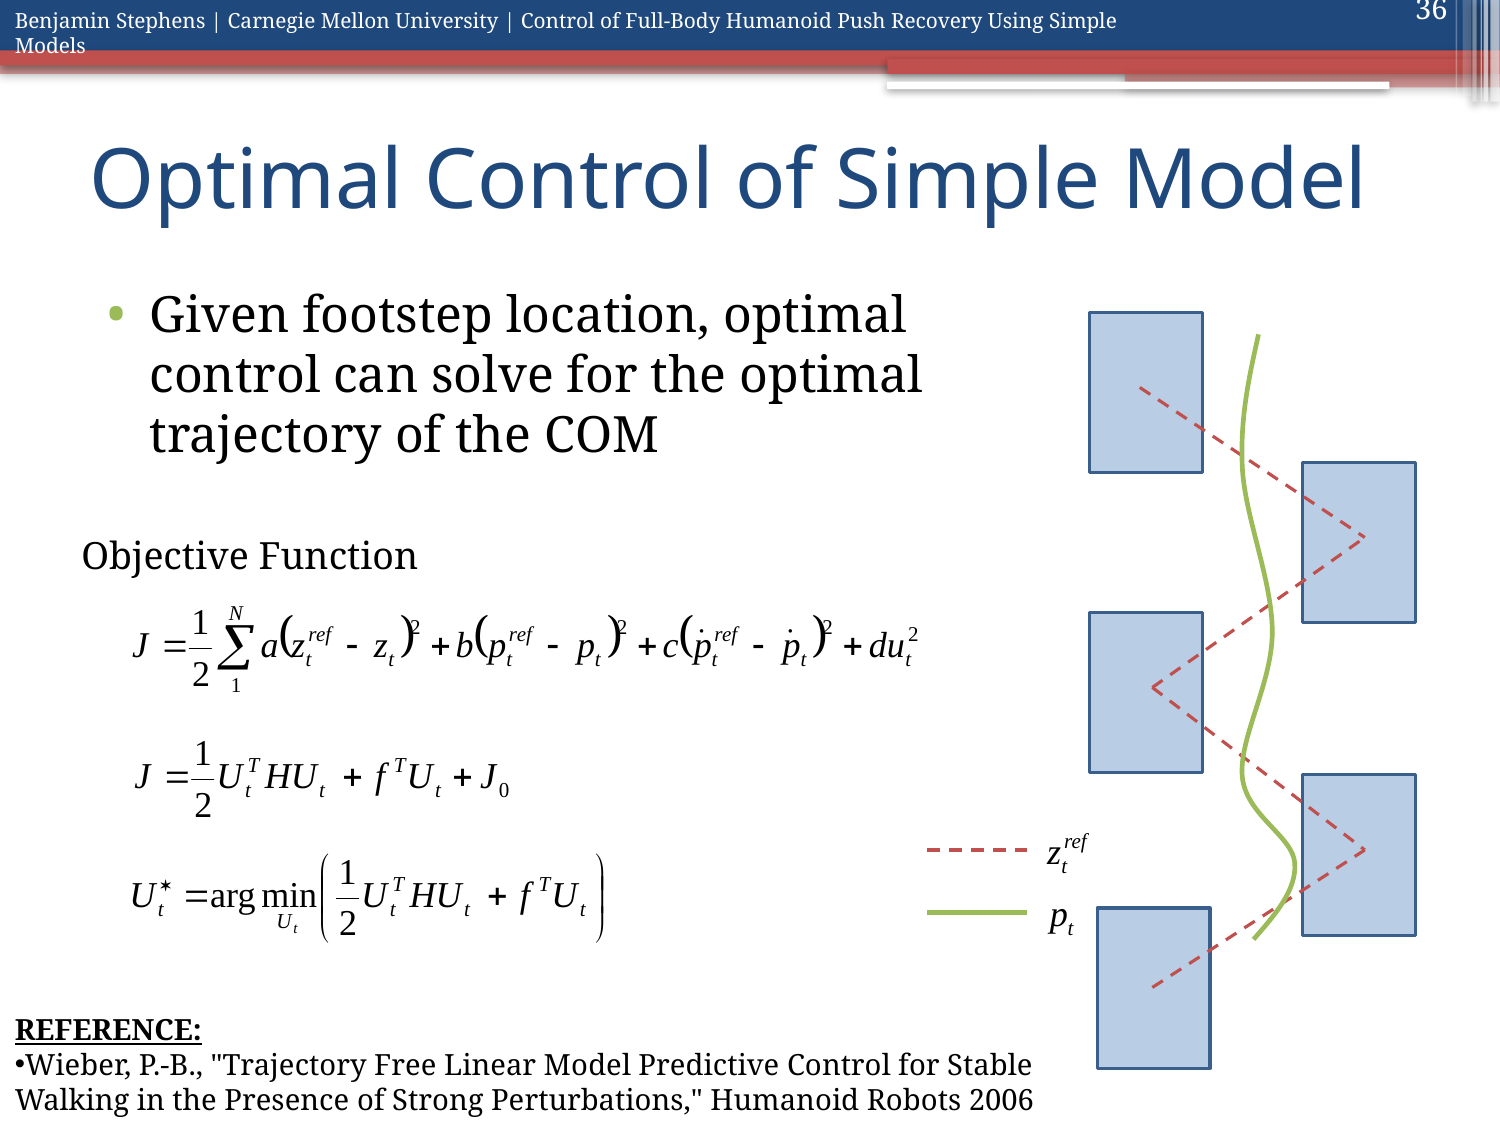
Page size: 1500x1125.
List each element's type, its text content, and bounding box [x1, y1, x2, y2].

text_box [1247, 334, 1260, 384]
text_box [1088, 311, 1204, 474]
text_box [1139, 387, 1365, 538]
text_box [1152, 861, 1365, 988]
title Optimal Control of Simple Model [75, 87, 1425, 263]
slide_number 36 [1374, 0, 1463, 38]
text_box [1039, 824, 1101, 883]
text_box [1088, 611, 1145, 774]
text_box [1152, 698, 1365, 851]
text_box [127, 846, 614, 951]
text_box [126, 730, 518, 826]
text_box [1152, 548, 1365, 688]
text_box [1372, 773, 1417, 937]
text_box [124, 596, 927, 701]
text_box [1096, 906, 1212, 1070]
text_box REFERENCE: Wieber, P.-B., "Trajectory Free Linear Model Predictive Control for Stable Walking in the Presence of Strong Perturbations," Humanoid Robots 2006 [0, 1003, 1088, 1124]
text_box [1371, 461, 1417, 624]
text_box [1039, 887, 1086, 946]
text_box Objective Function [37, 524, 463, 585]
list Given footstep location, optimal control can solve for the optimal trajectory of the COM [75, 275, 1050, 1003]
